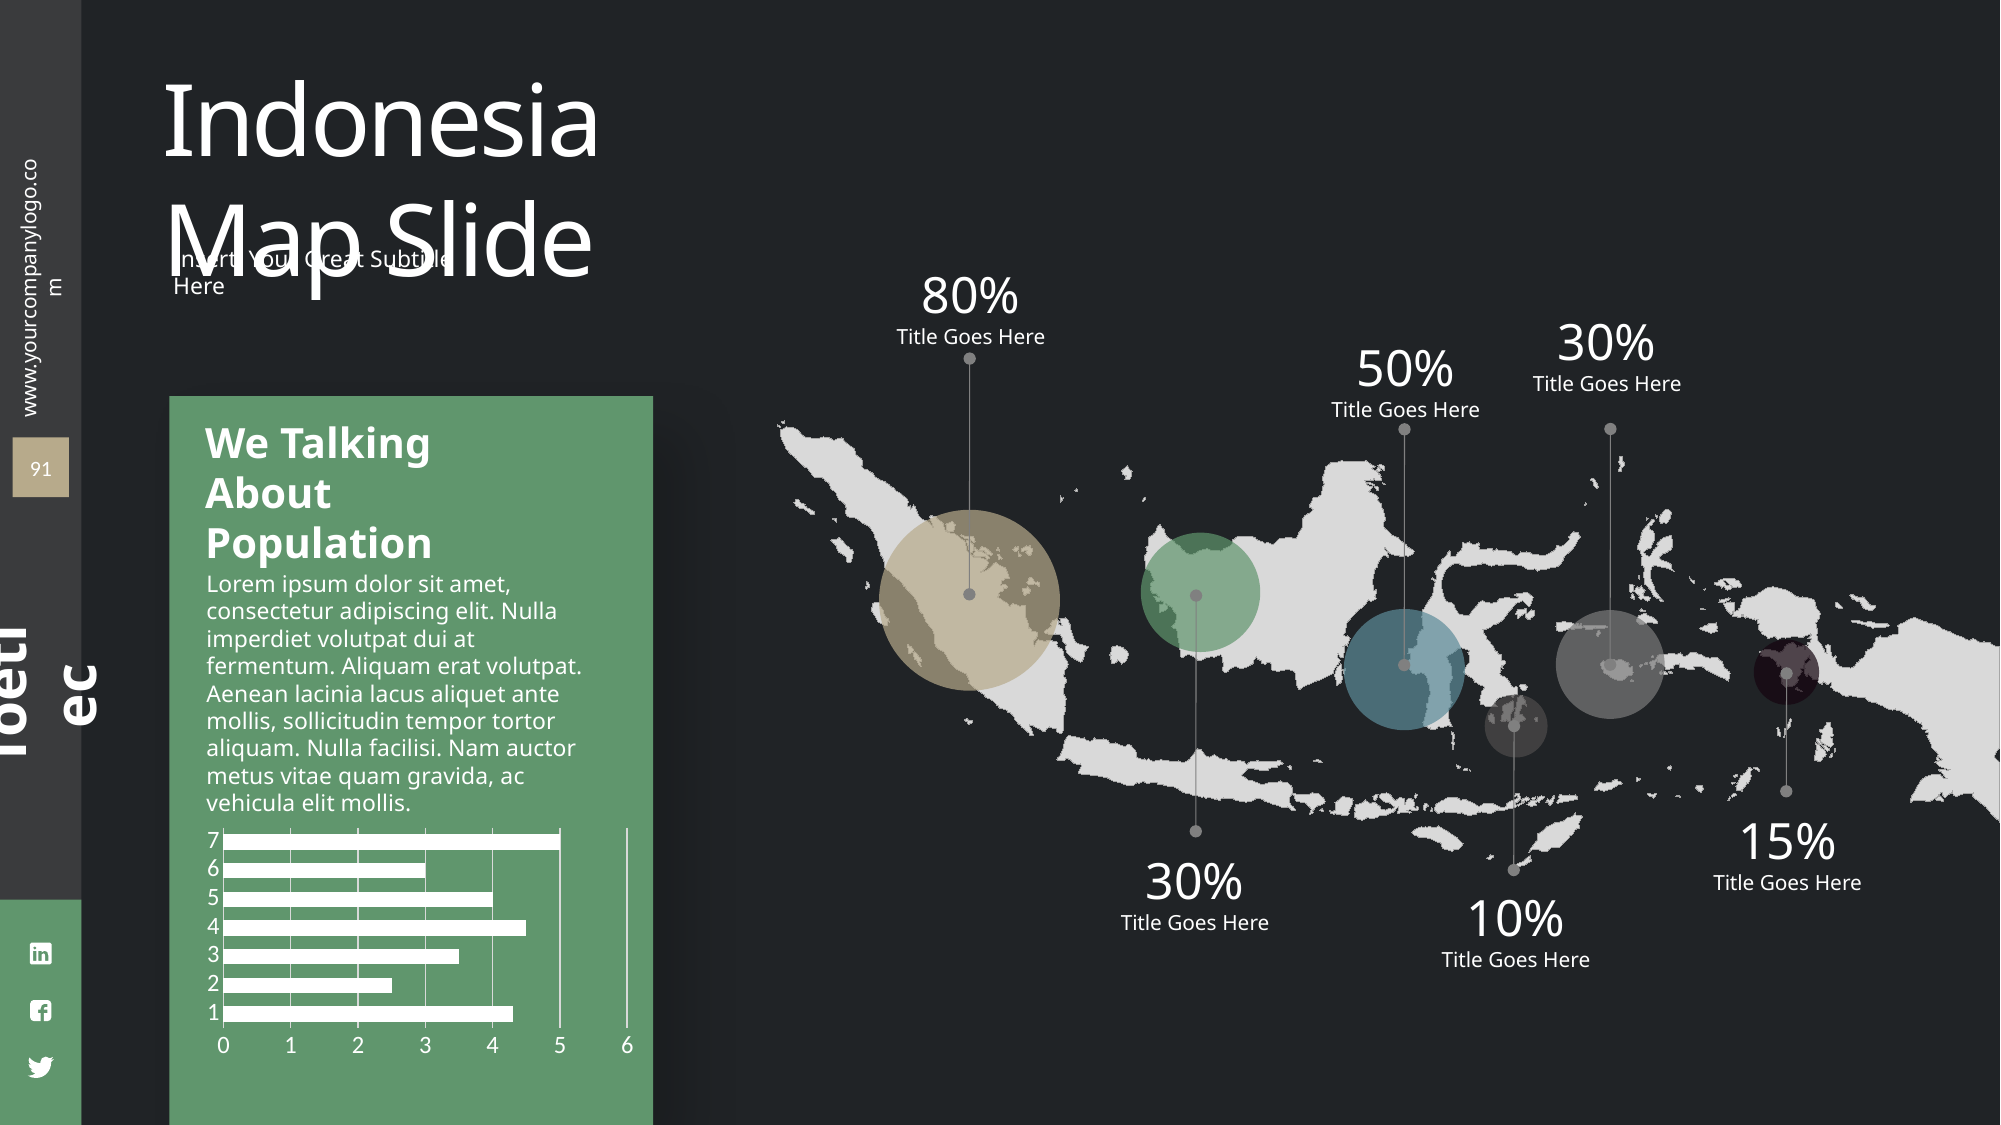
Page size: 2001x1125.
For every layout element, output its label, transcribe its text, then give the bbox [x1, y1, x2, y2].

chart [207, 779, 634, 1060]
text_box Indonesia Map Slide [147, 116, 677, 236]
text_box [777, 263, 2000, 972]
slide_number 91 [12, 437, 69, 498]
text_box Insert Your Great Subtitle Here [158, 237, 512, 307]
text_box Lorem ipsum dolor sit amet, consectetur adipiscing elit. Nulla imperdiet volutpat dui at fermentum. Aliquam erat volutpat. Aenean lacinia lacus aliquet ante mollis, sollicitudin tempor tortor aliquam. Nulla facilisi. Nam auctor metus vitae quam gravida, ac vehicula elit mollis. [191, 561, 619, 824]
text_box We Talking About Population [190, 427, 563, 557]
text_box [168, 395, 654, 1125]
